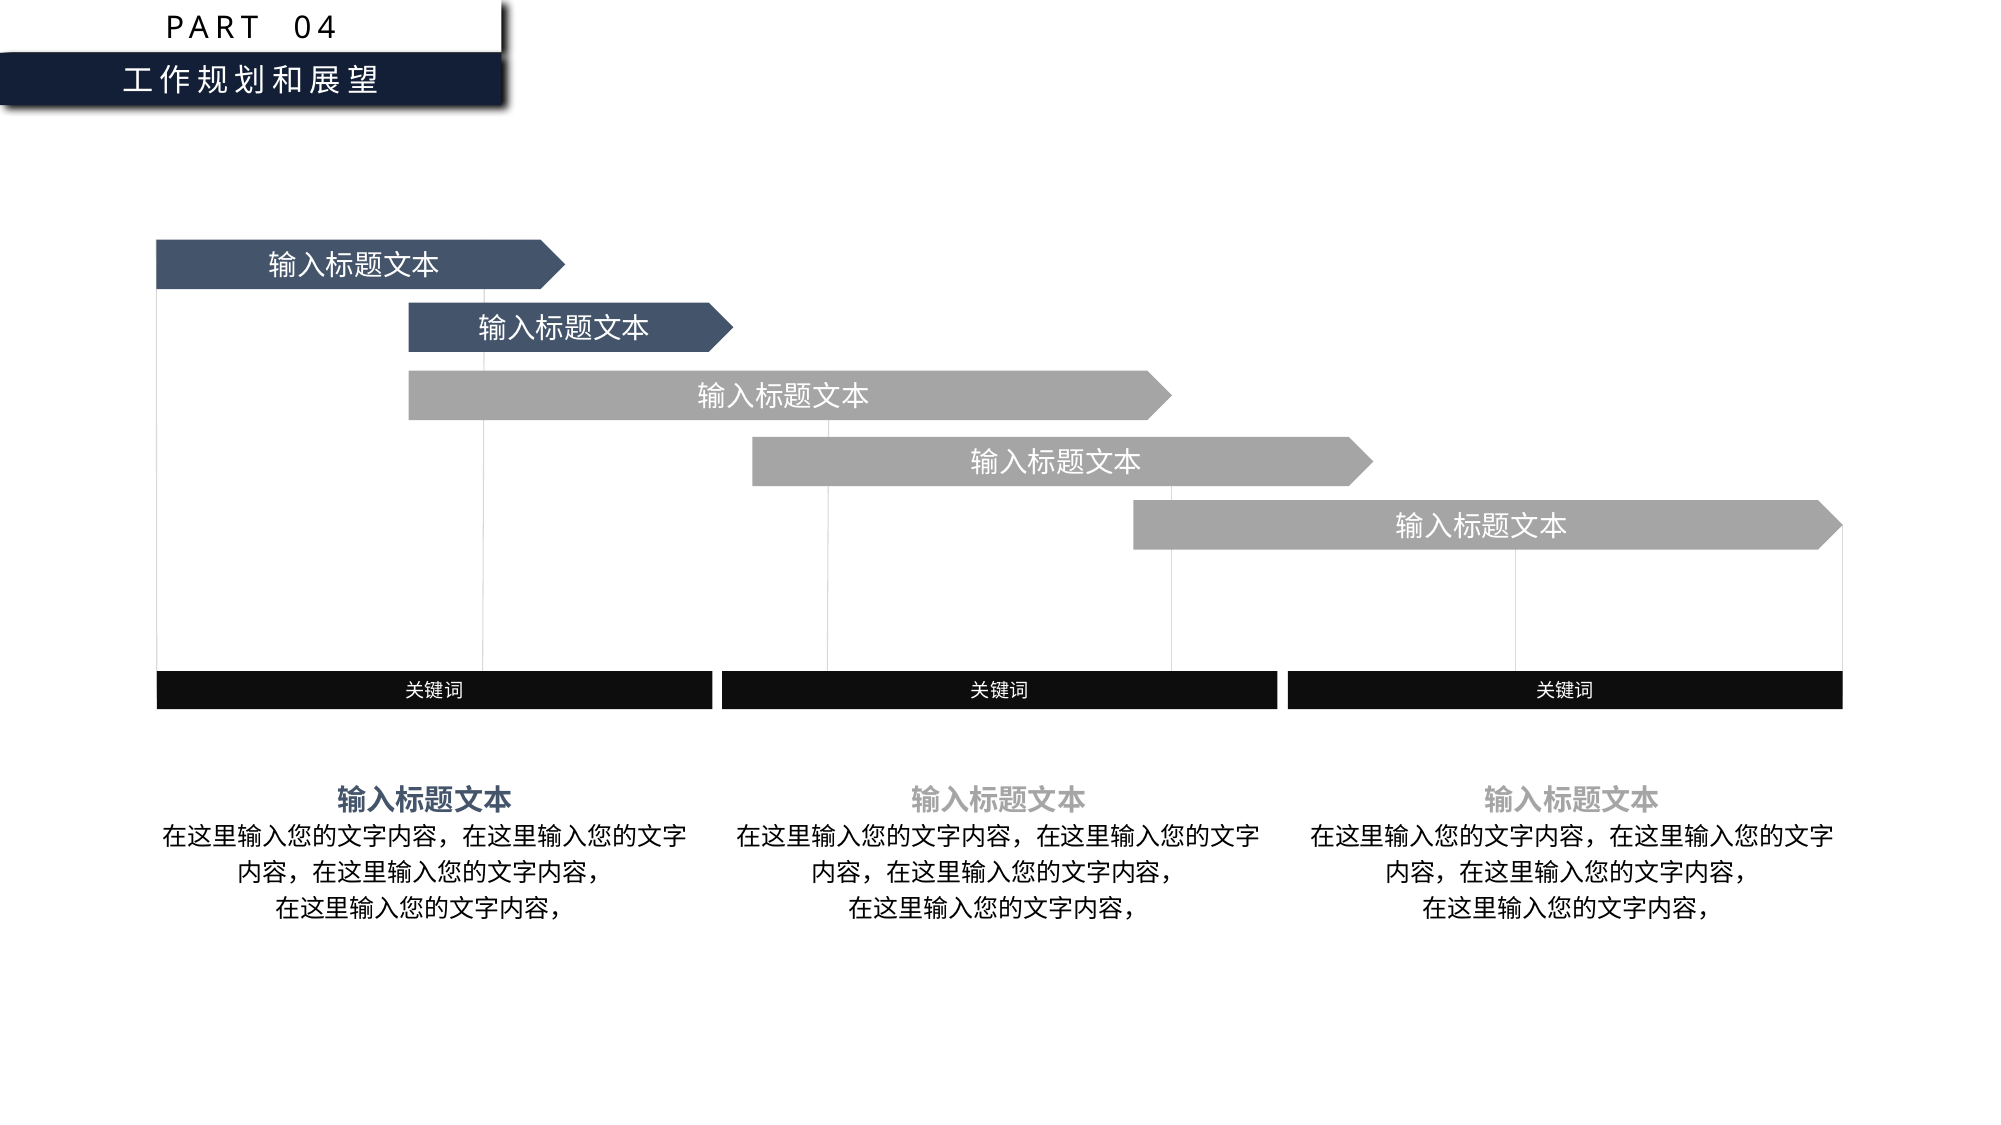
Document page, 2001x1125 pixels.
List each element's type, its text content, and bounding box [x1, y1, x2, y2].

text_box 关键词 [156, 670, 713, 710]
text_box 输入标题文本 [829, 435, 1375, 488]
text_box 输入标题文本 [1172, 499, 1845, 551]
text_box PART 04 [0, 0, 502, 52]
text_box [156, 775, 694, 916]
text_box 关键词 [1287, 670, 1844, 710]
text_box 输入标题文本 [407, 369, 482, 422]
text_box 输入标题文本 [155, 238, 567, 291]
text_box 输入标题文本 [751, 435, 827, 488]
text_box 关键词 [721, 670, 1279, 710]
text_box 工作规划和展望 [0, 52, 502, 106]
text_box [1303, 775, 1842, 916]
text_box 输入标题文本 [407, 301, 482, 354]
text_box 输入标题文本 [1132, 499, 1171, 551]
text_box 输入标题文本 [485, 369, 1174, 422]
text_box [729, 775, 1268, 916]
text_box 输入标题文本 [485, 301, 735, 354]
